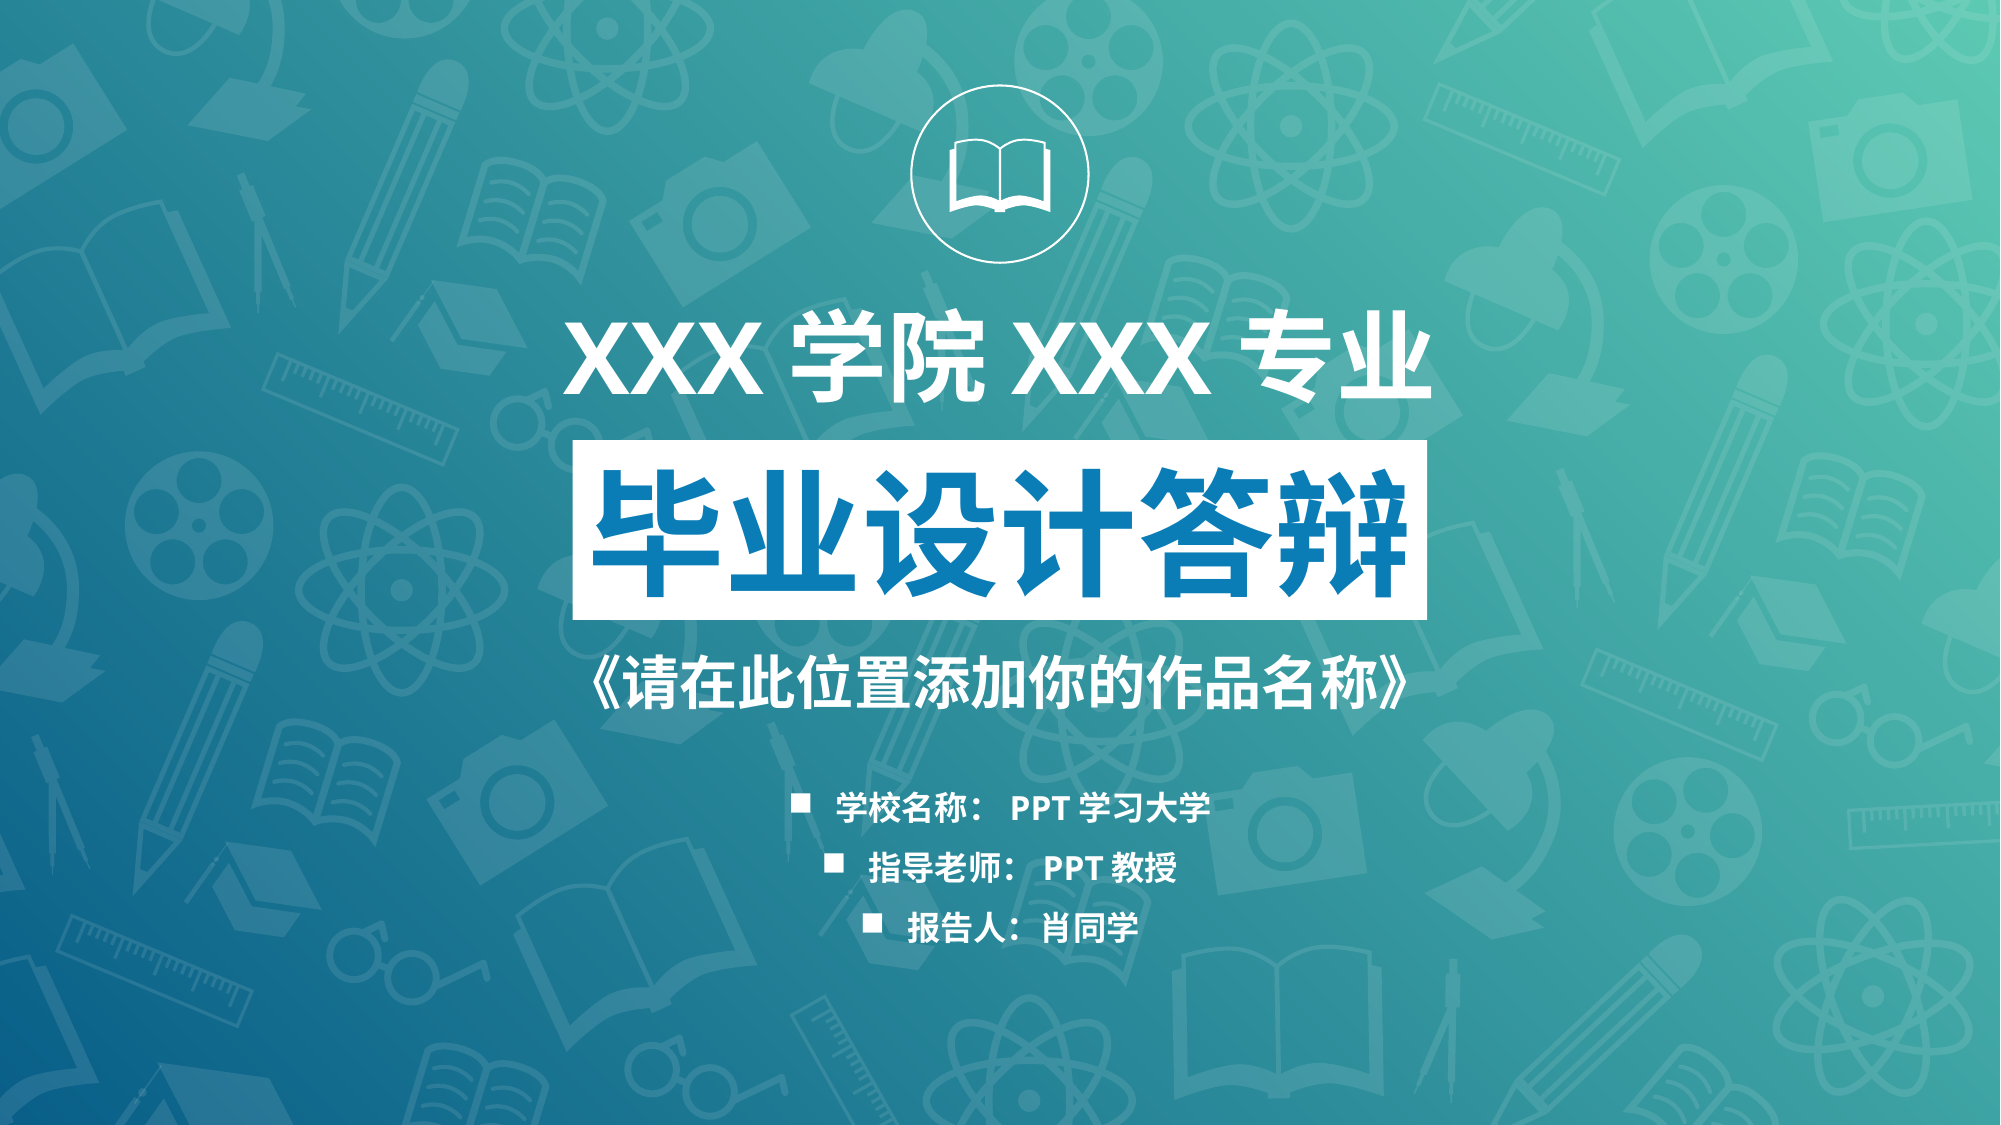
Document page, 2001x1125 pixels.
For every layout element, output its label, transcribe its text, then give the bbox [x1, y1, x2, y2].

text_box 《请在此位置添加你的作品名称》 [548, 638, 1452, 724]
text_box XXX学院XXX专业 [548, 287, 1451, 422]
text_box 毕业设计答辩 [572, 440, 1428, 620]
text_box 学校名称：PPT学习大学 指导老师：PPT教授 报告人：肖同学 [729, 760, 1271, 955]
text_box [911, 85, 1089, 263]
